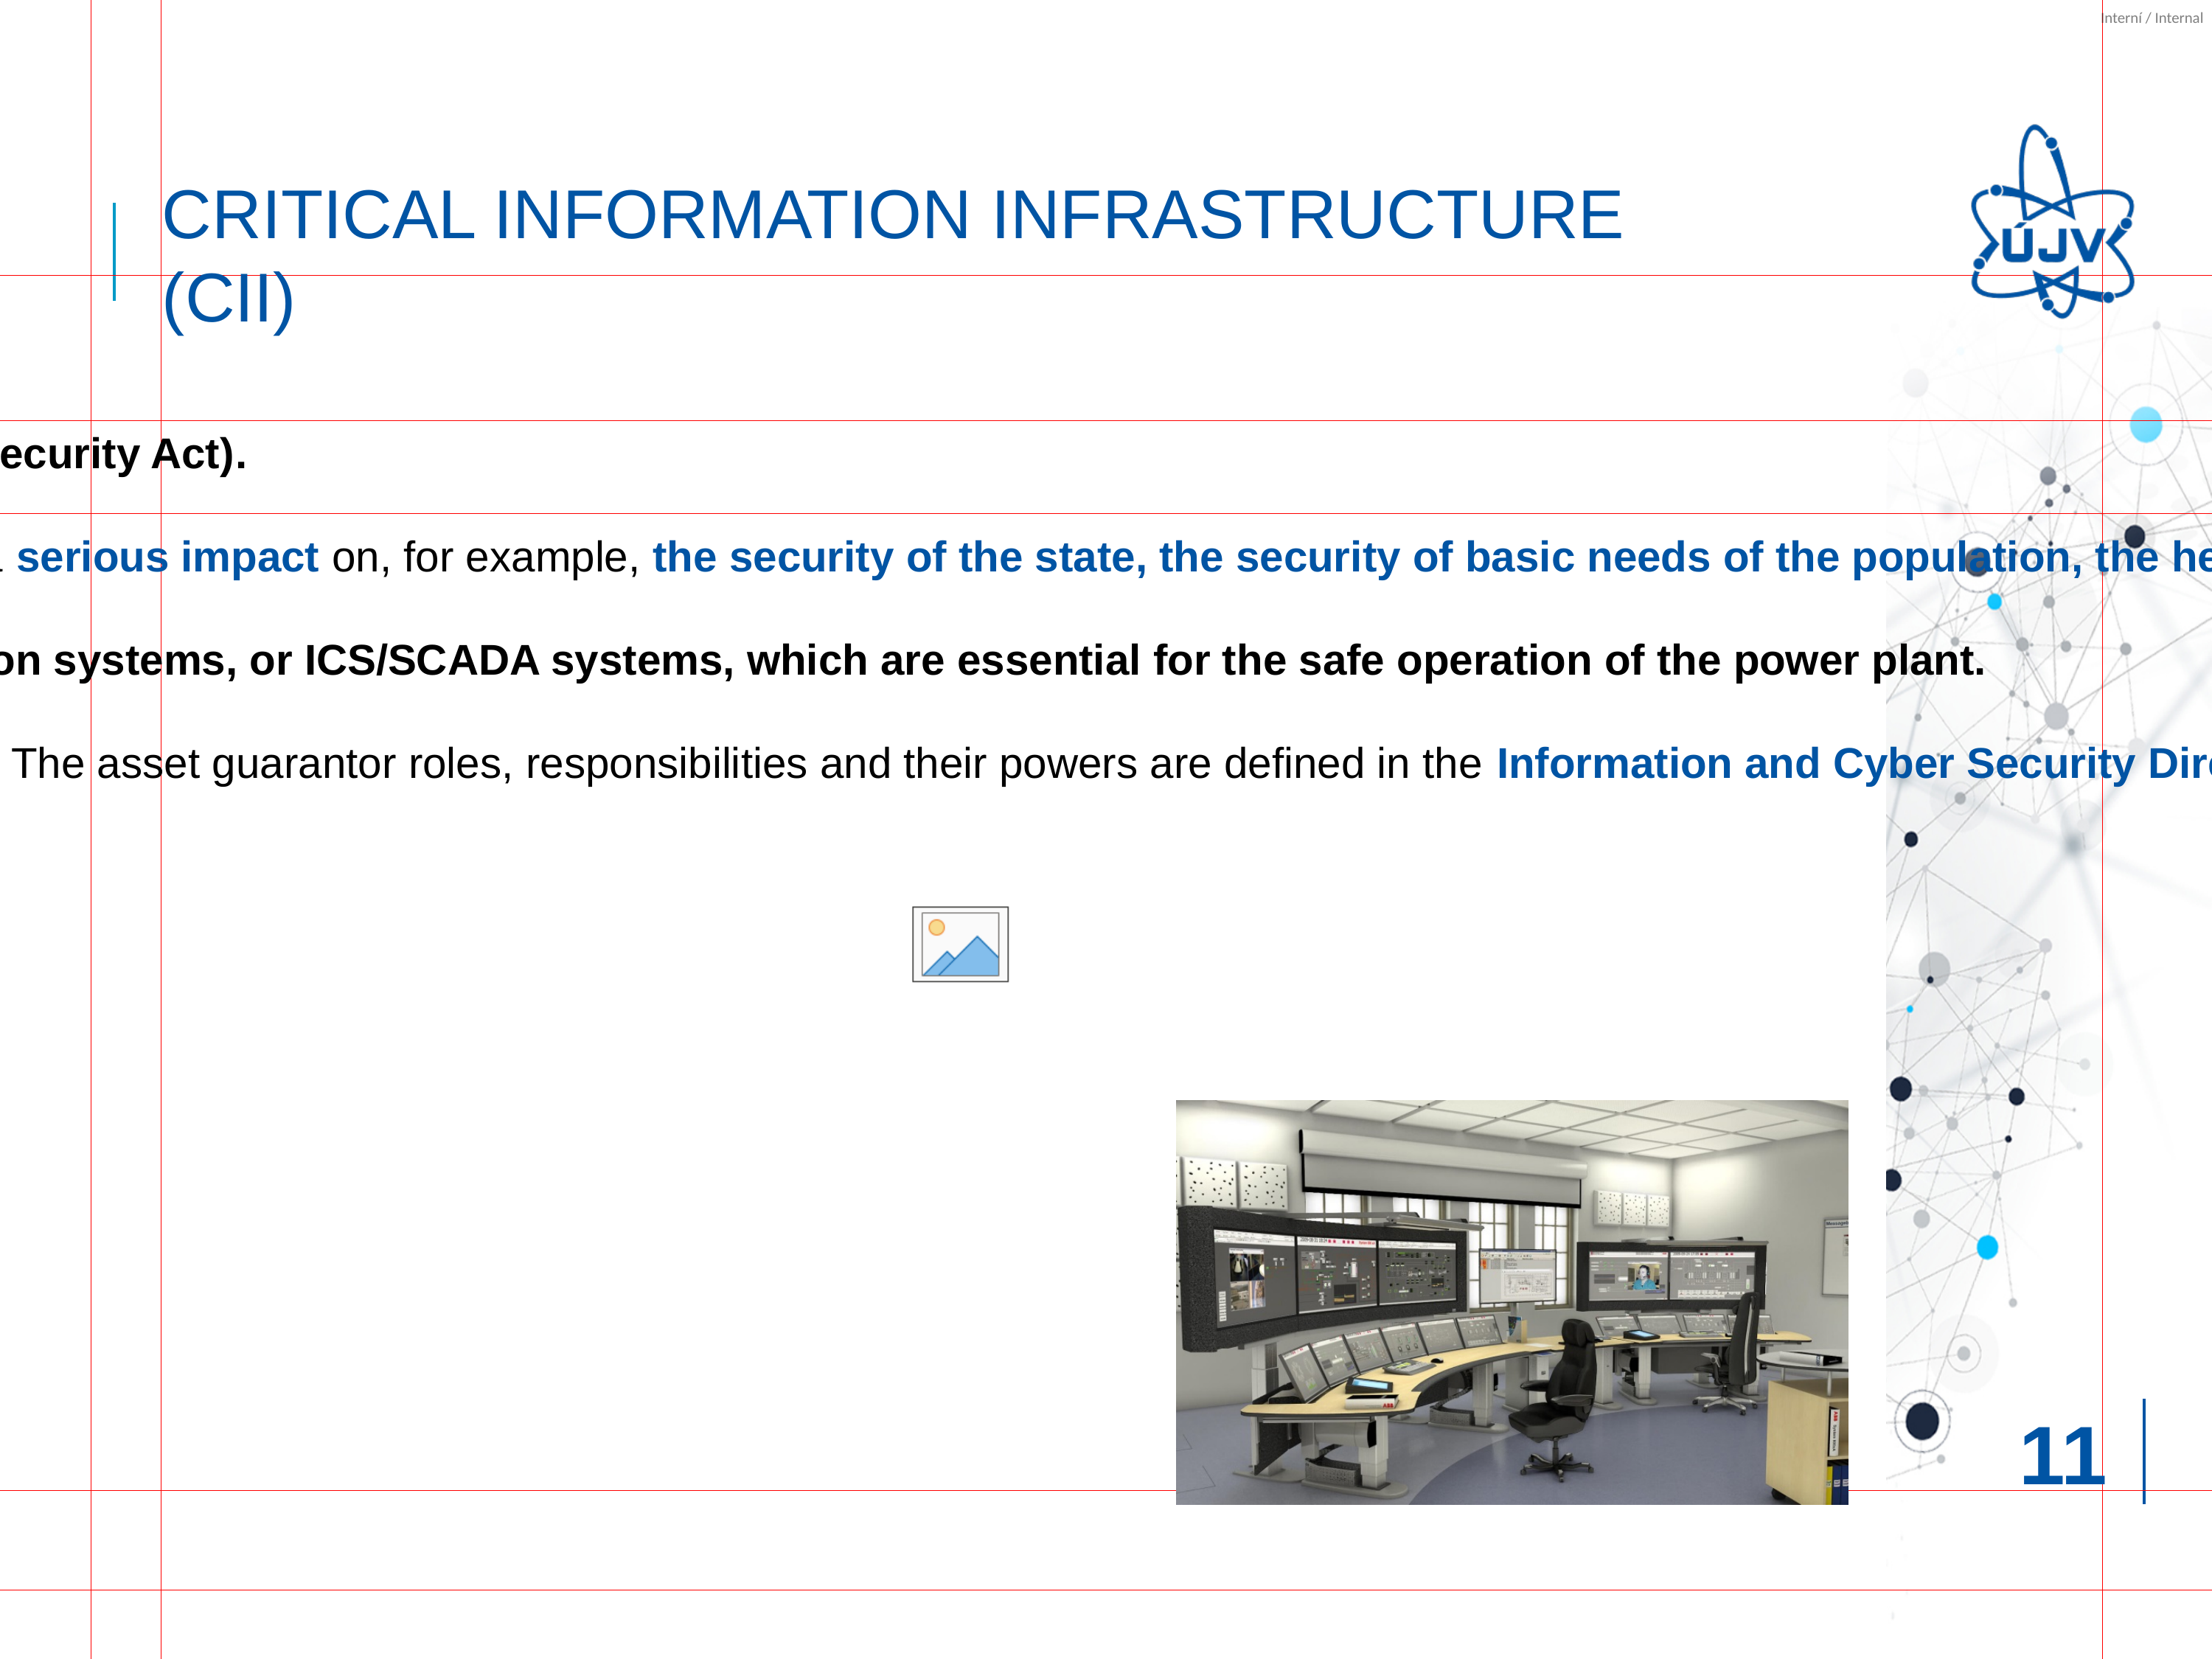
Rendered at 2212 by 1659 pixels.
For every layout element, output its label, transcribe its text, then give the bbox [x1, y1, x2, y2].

title Critical Information Infrastructure (CII) [161, 124, 1759, 381]
picture [1886, 421, 2102, 513]
picture [1886, 514, 2102, 1490]
picture [1886, 552, 1896, 568]
picture [1886, 655, 1890, 671]
picture [1886, 1590, 2102, 1659]
picture [2103, 514, 2212, 1490]
picture [2103, 1590, 2212, 1659]
picture [2103, 421, 2212, 513]
picture [2205, 561, 2212, 568]
picture [161, 420, 1848, 1505]
picture [1886, 84, 2212, 420]
picture [2103, 1491, 2212, 1590]
slide_number 11 [1937, 1399, 2107, 1505]
picture [1886, 1491, 2102, 1590]
picture [2205, 552, 2212, 557]
